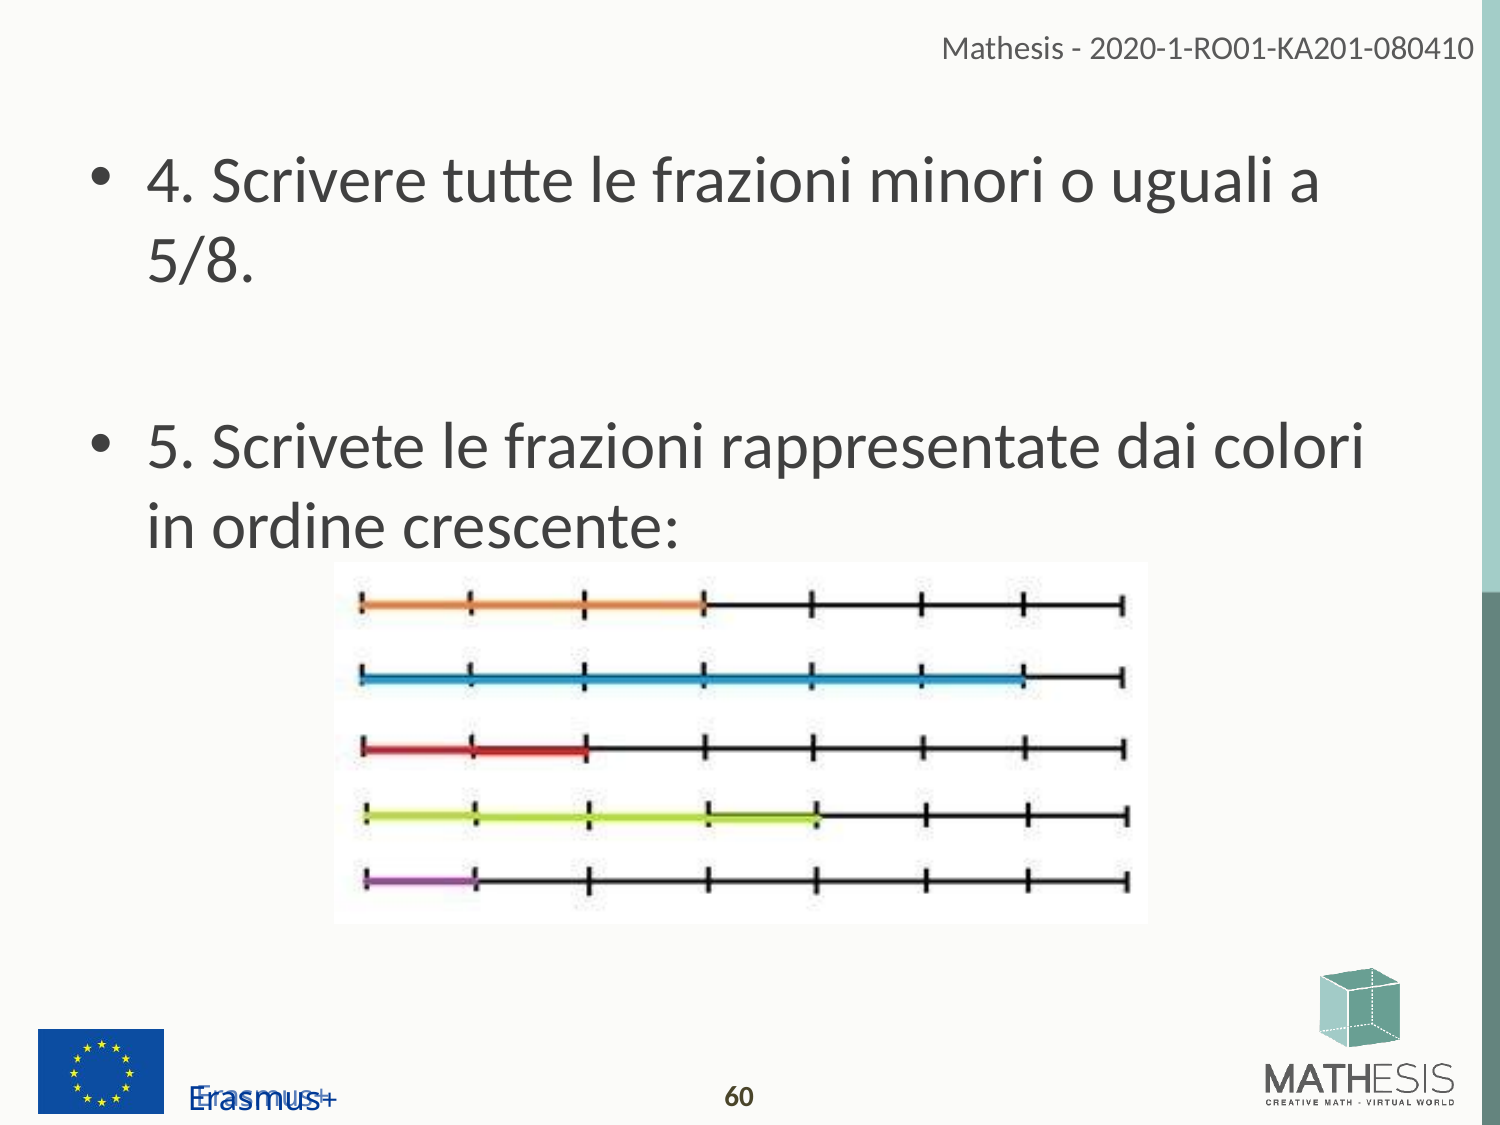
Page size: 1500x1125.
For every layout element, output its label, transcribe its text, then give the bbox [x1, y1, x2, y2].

picture [38, 1029, 164, 1114]
picture [333, 562, 1149, 924]
list 4. Scrivere tutte le frazioni minori o uguali a 5/8. 5. Scrivete le frazioni rappresentate dai colori in ordine crescente: [75, 128, 1425, 1005]
